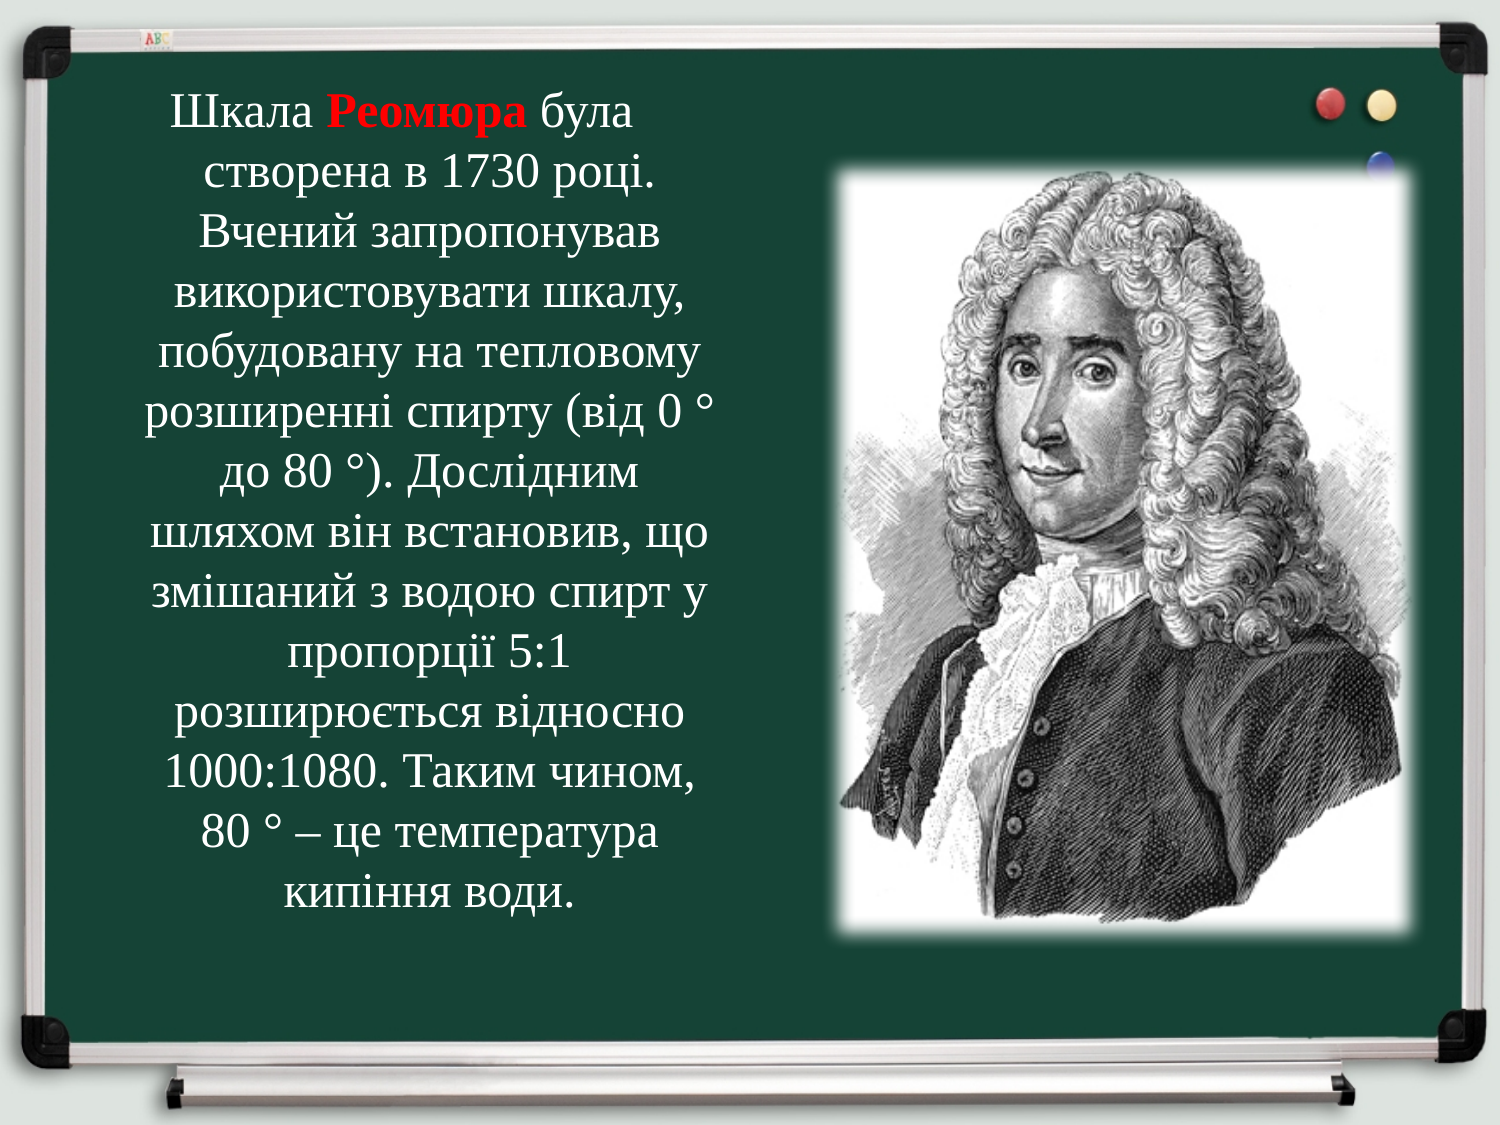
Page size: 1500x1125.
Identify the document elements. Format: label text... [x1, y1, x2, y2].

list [820, 152, 1427, 950]
list Шкала Реомюра була створена в 1730 році. Вчений запропонував використовувати шкалу, побудовану на тепловому розширенні спирту (від 0 ° до 80 °). Дослідним шляхом він встановив, що змішаний з водою спирт у пропорції 5:1 розширюється відносно 1000:1080. Таким чином, 80 ° – це температура кипіння води. [70, 70, 734, 813]
picture [0, 0, 1500, 1125]
